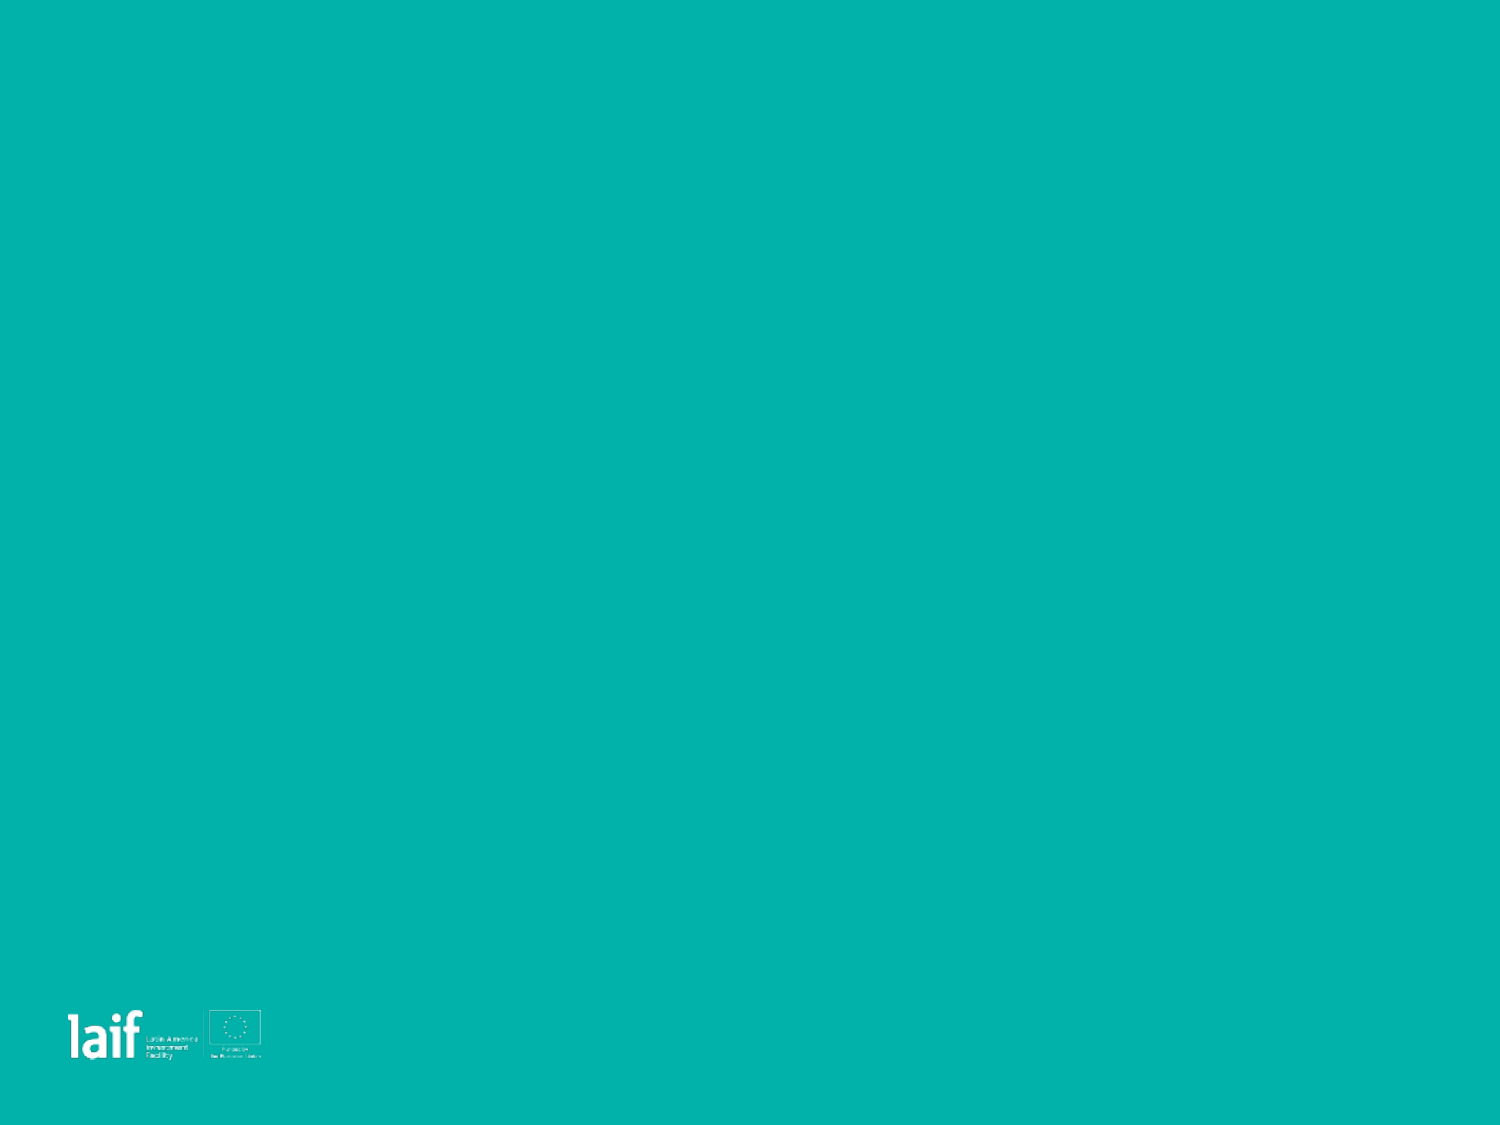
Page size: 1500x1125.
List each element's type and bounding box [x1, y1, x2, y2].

picture [68, 1010, 261, 1060]
